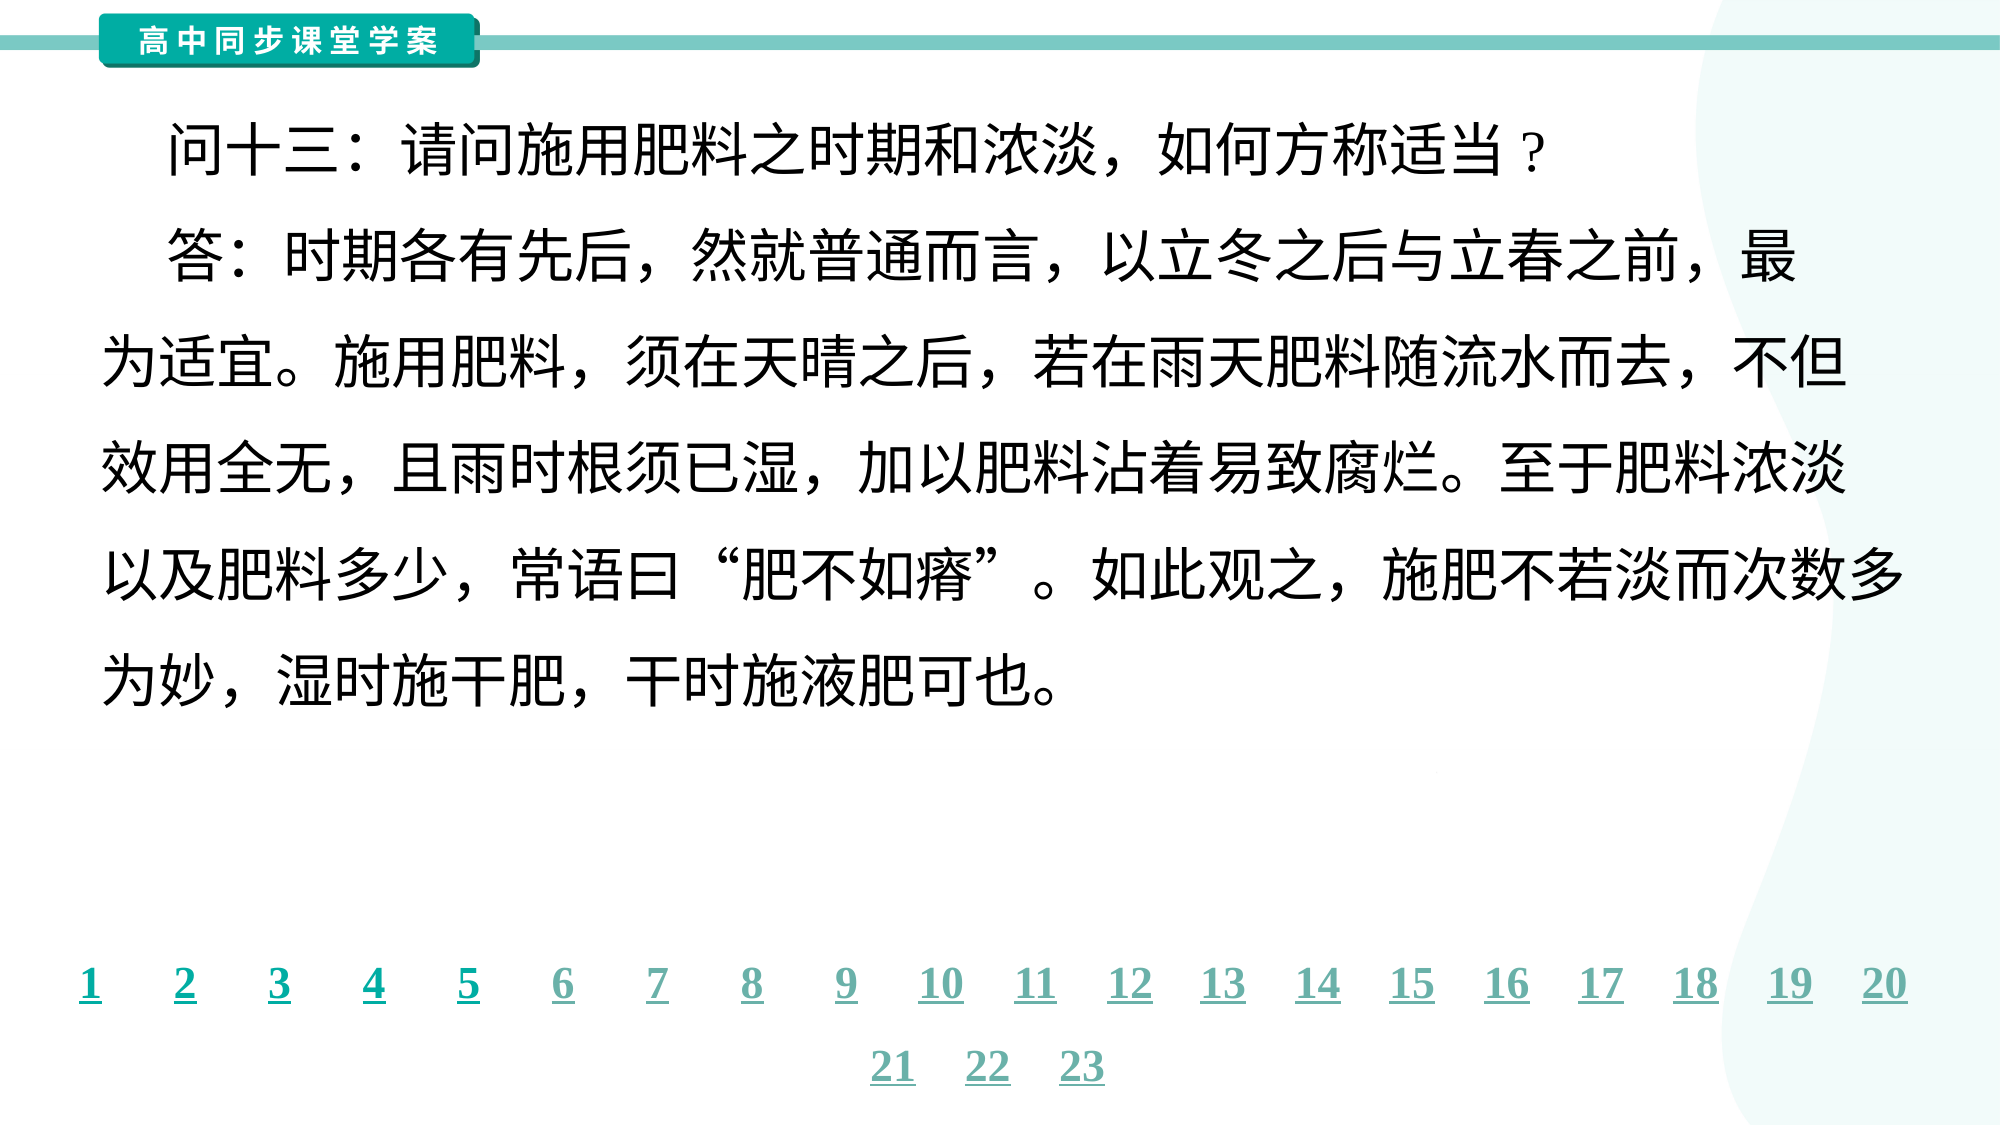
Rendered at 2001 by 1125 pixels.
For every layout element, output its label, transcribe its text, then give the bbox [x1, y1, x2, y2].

text_box 问十三：请问施用肥料之时期和浓淡，如何方称适当? 答：时期各有先后，然就普通而言，以立冬之后与立春之前，最 为适宜。施用肥料，须在天晴之后，若在雨天肥料随流水而去，不但 效用全无，且雨时根须已湿，加以肥料沾着易致腐烂。至于肥料浓淡 以及肥料多少，常语曰“肥不如瘠”。如此观之，施肥不若淡而次数多 为妙，湿时施干肥，干时施液肥可也。 [100, 76, 1899, 715]
picture [0, 0, 2000, 1125]
